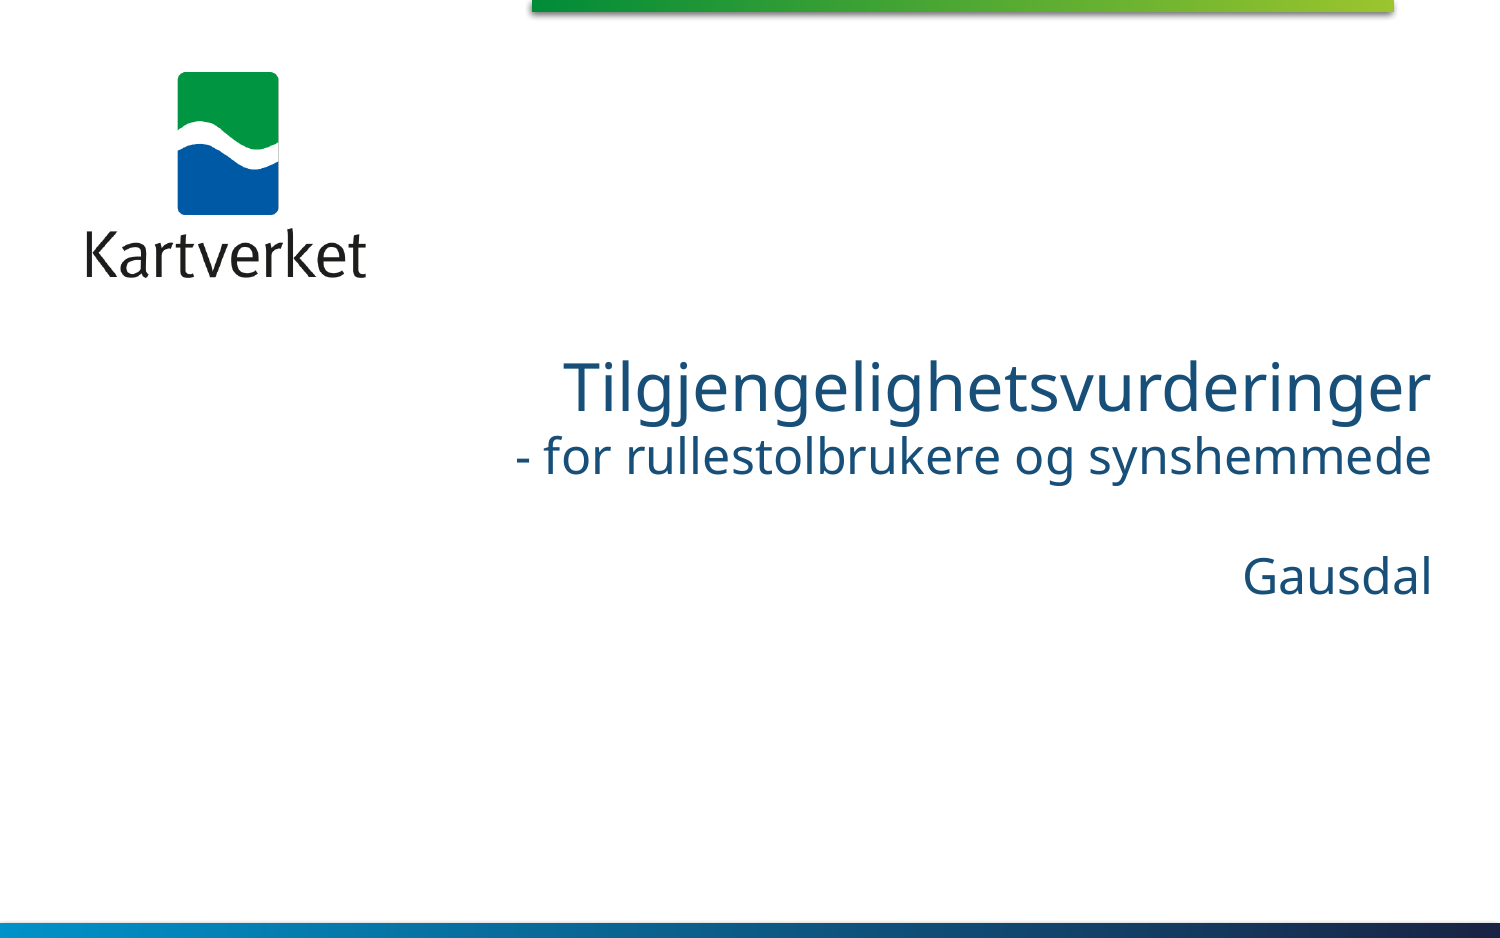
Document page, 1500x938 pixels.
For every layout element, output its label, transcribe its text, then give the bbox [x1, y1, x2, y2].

text_box Tilgjengelighetsvurderinger - for rullestolbrukere og synshemmede Gausdal [66, 337, 1449, 613]
